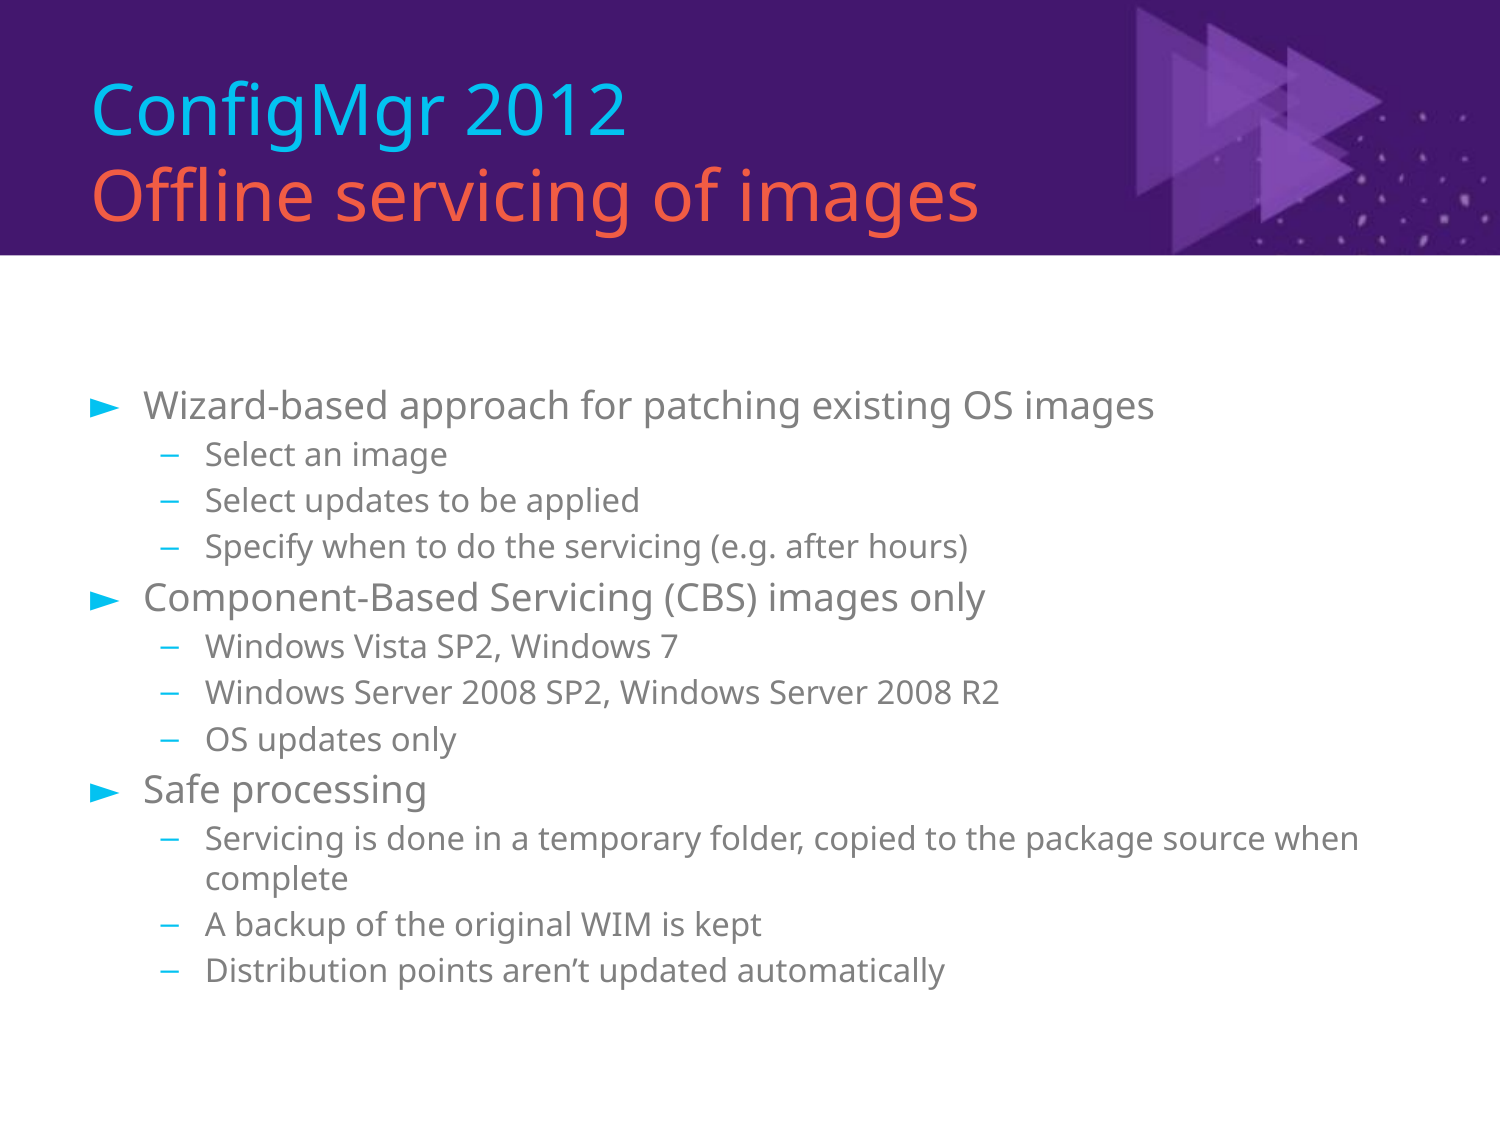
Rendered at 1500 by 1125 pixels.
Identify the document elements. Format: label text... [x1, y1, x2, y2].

list Wizard-based approach for patching existing OS images Select an image Select updates to be applied Specify when to do the servicing (e.g. after hours) Component-Based Servicing (CBS) images only Windows Vista SP2, Windows 7 Windows Server 2008 SP2, Windows Server 2008 R2 OS updates only Safe processing Servicing is done in a temporary folder, copied to the package source when complete A backup of the original WIM is kept Distribution points aren’t updated automatically [75, 373, 1425, 1005]
title ConfigMgr 2012 Offline servicing of images [75, 56, 1425, 244]
picture [0, 0, 1500, 255]
